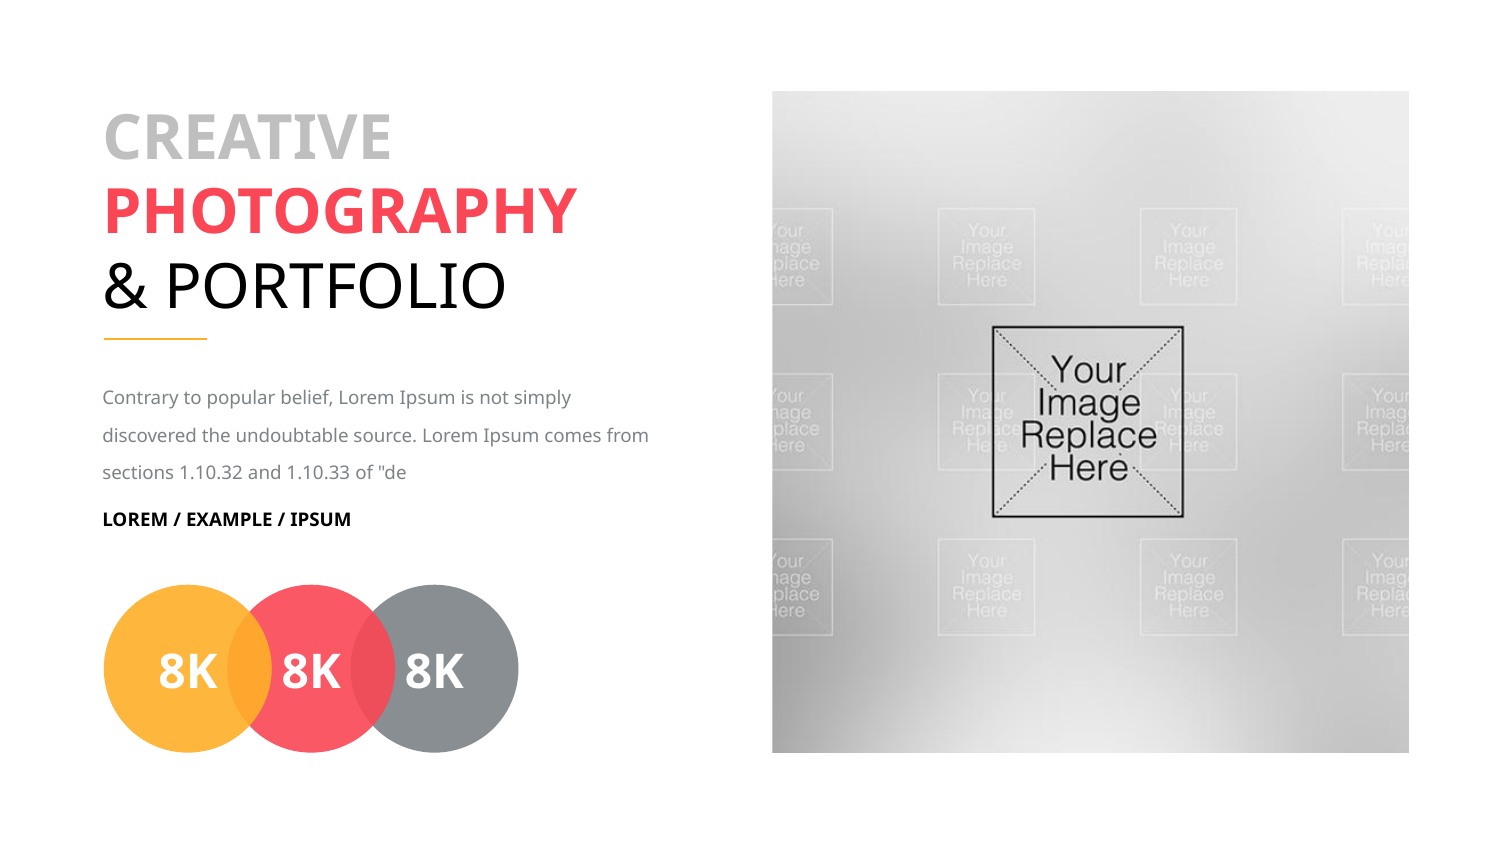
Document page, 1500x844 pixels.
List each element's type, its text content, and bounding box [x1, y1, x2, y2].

text_box Contrary to popular belief, Lorem Ipsum is not simply discovered the undoubtable source. Lorem Ipsum comes from sections 1.10.32 and 1.10.33 of "de [91, 365, 668, 469]
text_box 8K [236, 634, 359, 703]
text_box LOREM / EXAMPLE / IPSUM [91, 502, 478, 537]
text_box [250, 703, 388, 753]
text_box 8K [359, 634, 509, 703]
text_box [103, 584, 265, 753]
text_box 8K [113, 634, 236, 703]
picture [771, 90, 1410, 753]
text_box CREATIVE PHOTOGRAPHY & PORTFOLIO [91, 91, 668, 292]
text_box [250, 584, 388, 634]
text_box [373, 584, 519, 753]
